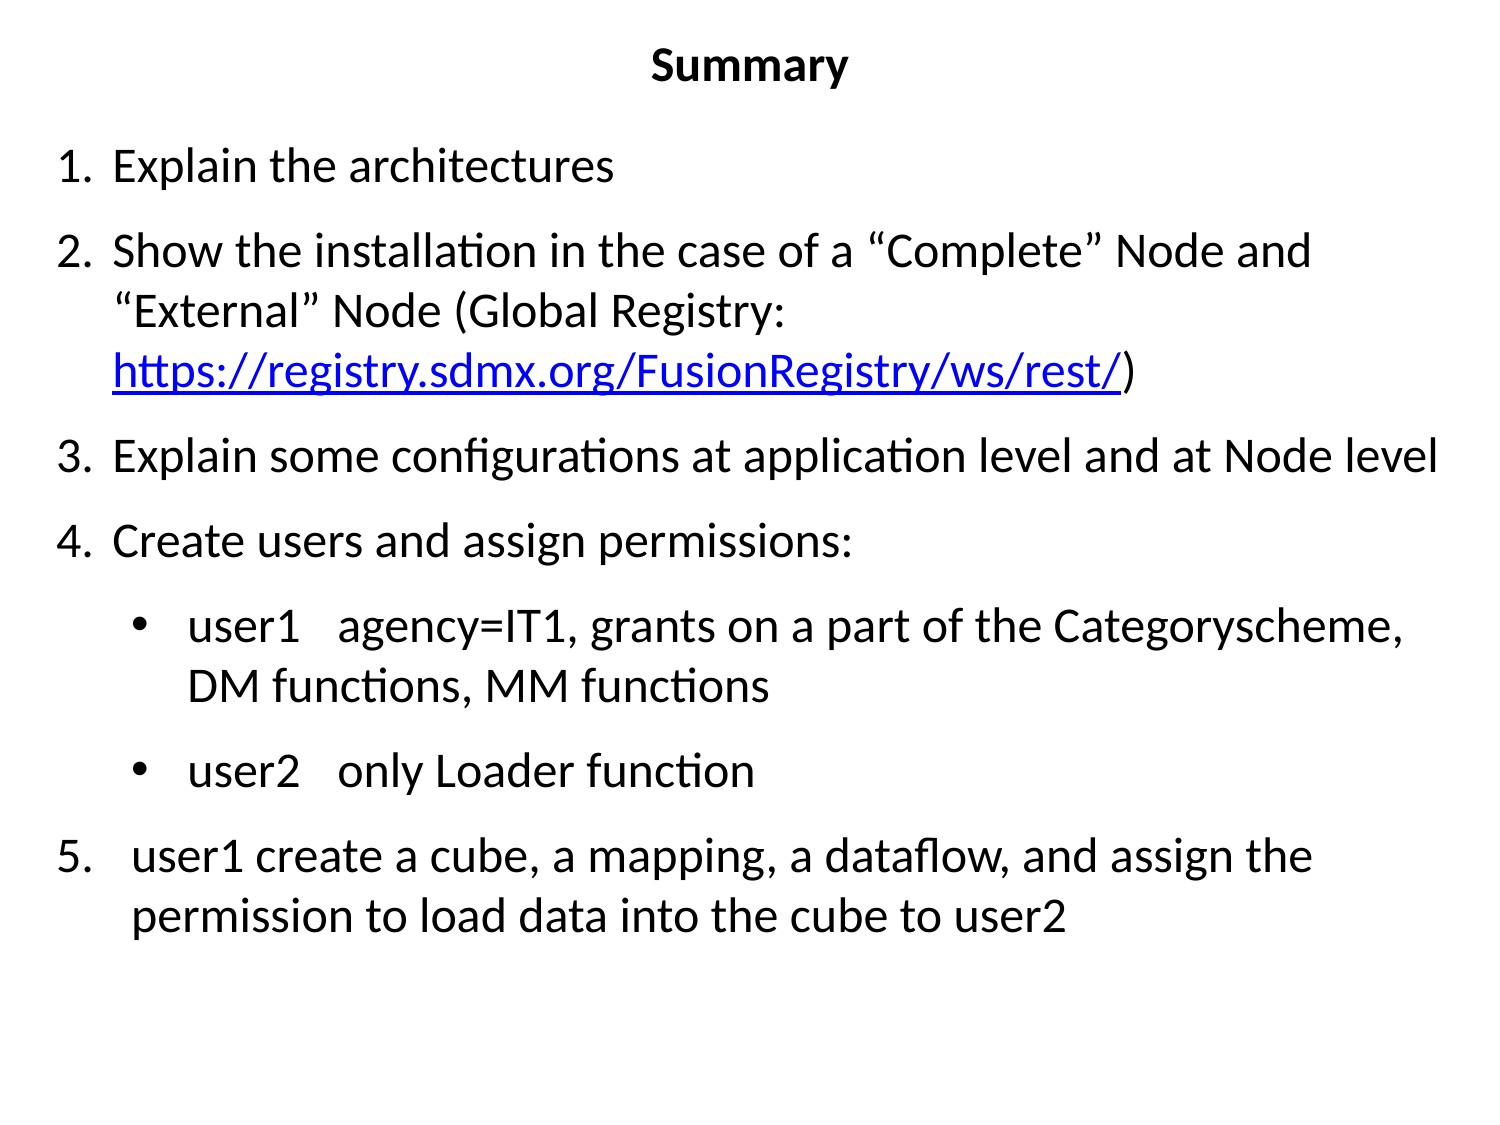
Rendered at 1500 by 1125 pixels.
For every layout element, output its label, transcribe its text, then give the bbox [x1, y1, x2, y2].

text_box Summary [53, 24, 1447, 99]
text_box Explain the architectures Show the installation in the case of a “Complete” Node and “External” Node (Global Registry: https://registry.sdmx.org/FusionRegistry/ws/rest/) Explain some configurations at application level and at Node level Create users and assign permissions: user1 agency=IT1, grants on a part of the Categoryscheme, DM functions, MM functions user2 only Loader function user1 create a cube, a mapping, a dataflow, and assign the permission to load data into the cube to user2 [41, 125, 1471, 951]
